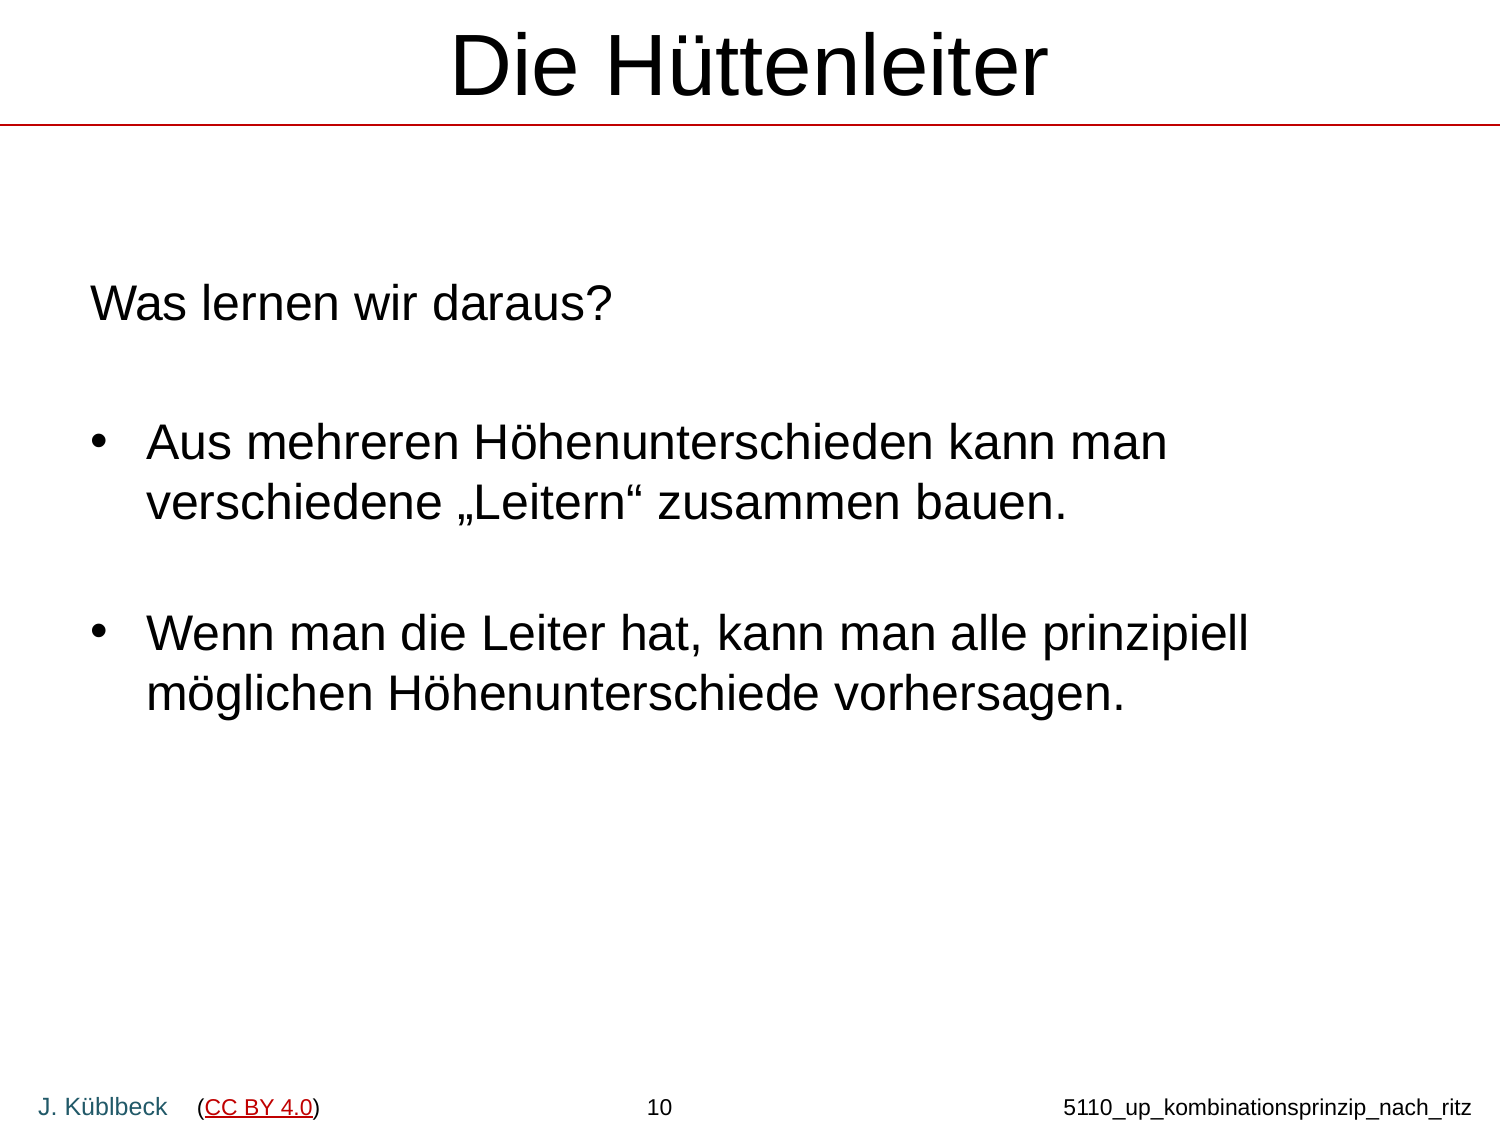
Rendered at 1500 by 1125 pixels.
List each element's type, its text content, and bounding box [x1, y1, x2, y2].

title Die Hüttenleiter [74, 0, 1425, 121]
list Was lernen wir daraus? Aus mehreren Höhenunterschieden kann man verschiedene „Leitern“ zusammen bauen. Wenn man die Leiter hat, kann man alle prinzipiell möglichen Höhenunterschiede vorhersagen. [75, 262, 1425, 1005]
